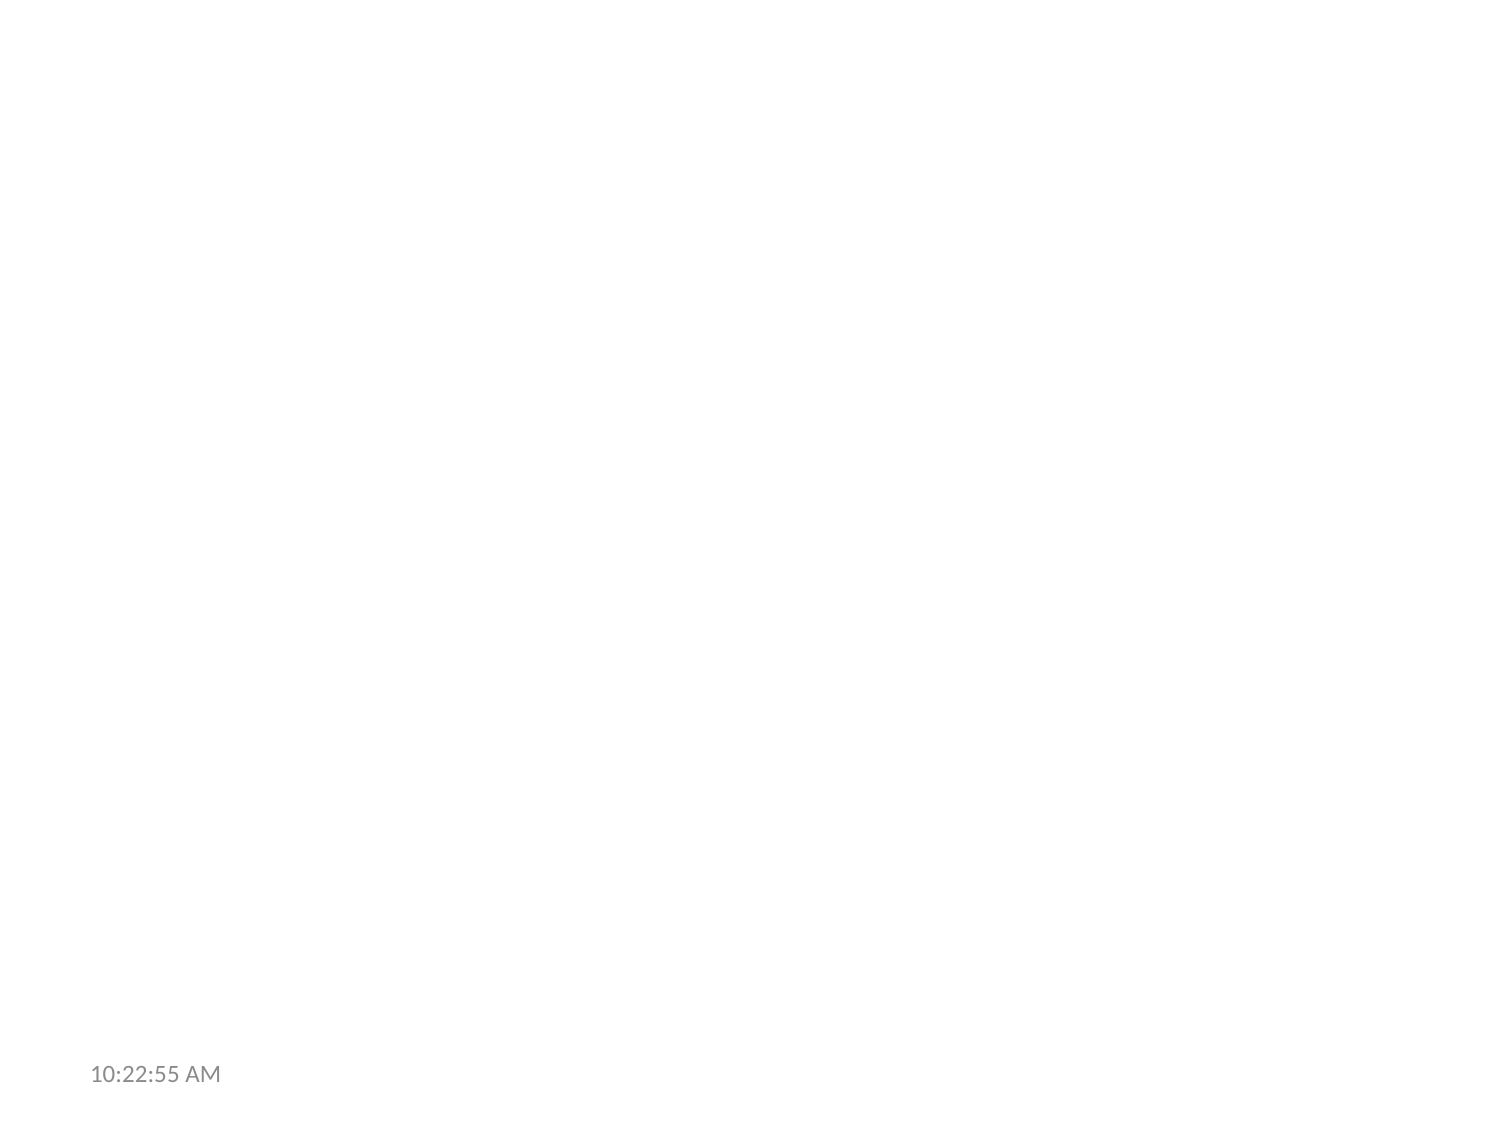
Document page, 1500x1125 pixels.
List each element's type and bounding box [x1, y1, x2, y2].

slide_number [75, 1042, 425, 1103]
